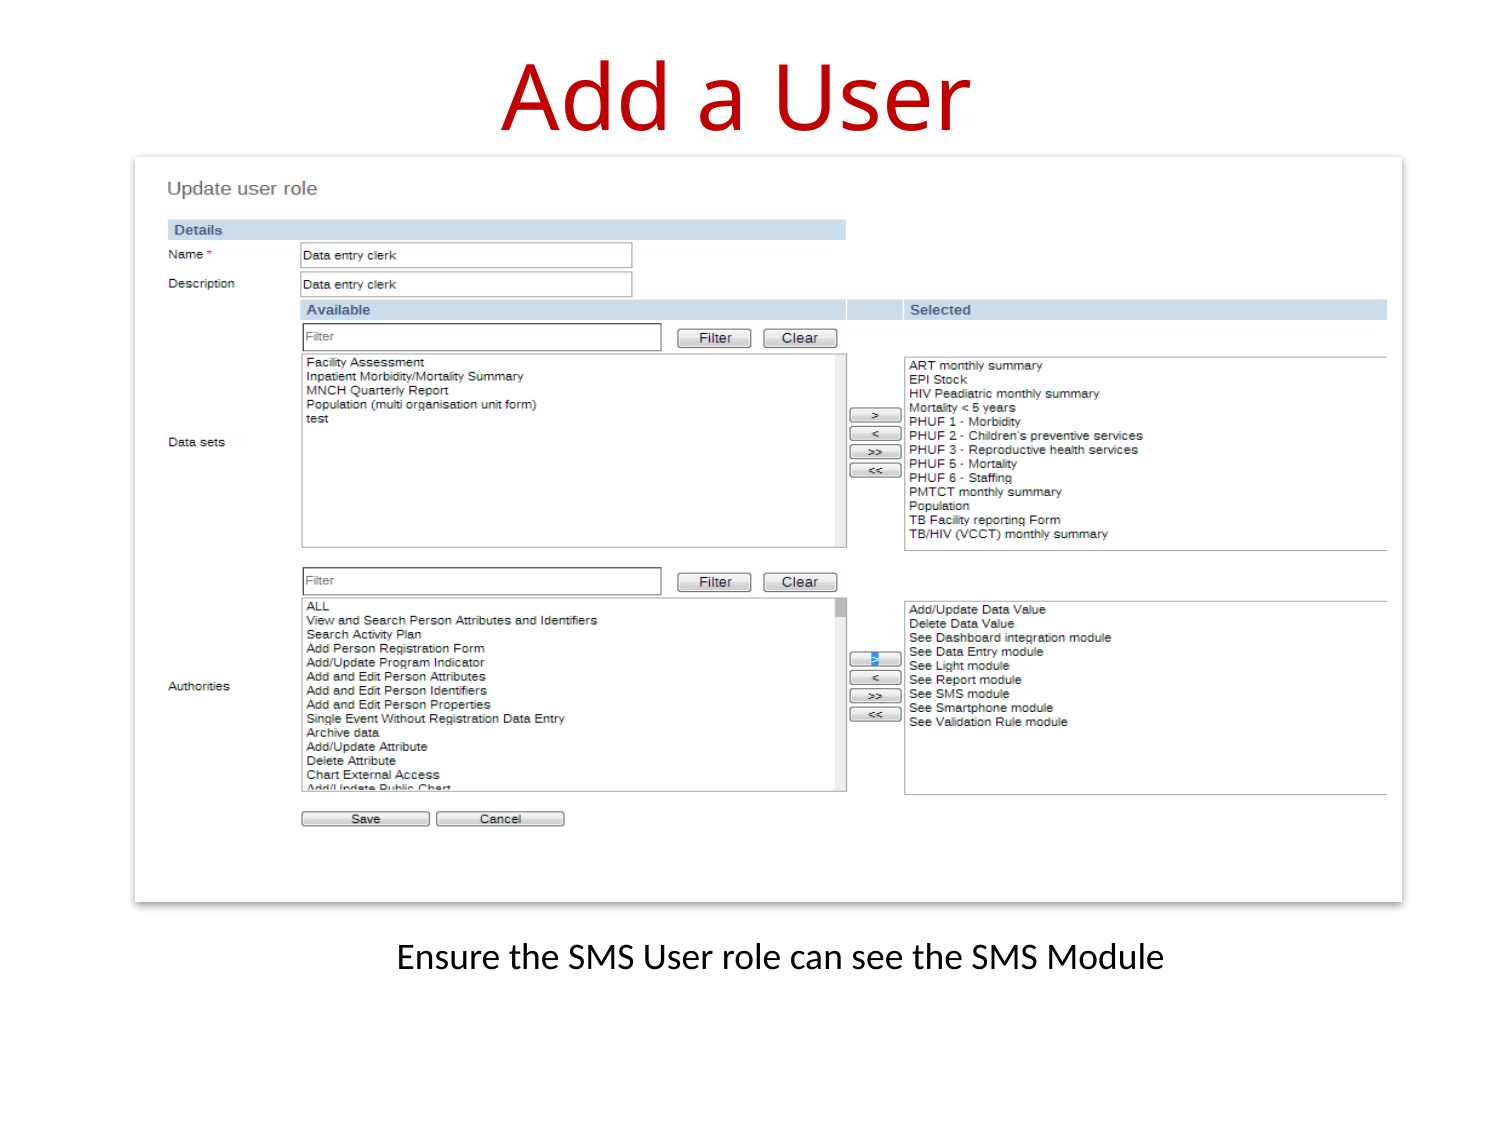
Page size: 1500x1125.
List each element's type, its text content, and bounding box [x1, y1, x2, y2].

picture [149, 171, 1388, 888]
text_box Ensure the SMS User role can see the SMS Module [162, 924, 1400, 985]
title Add a User [62, 0, 1413, 188]
